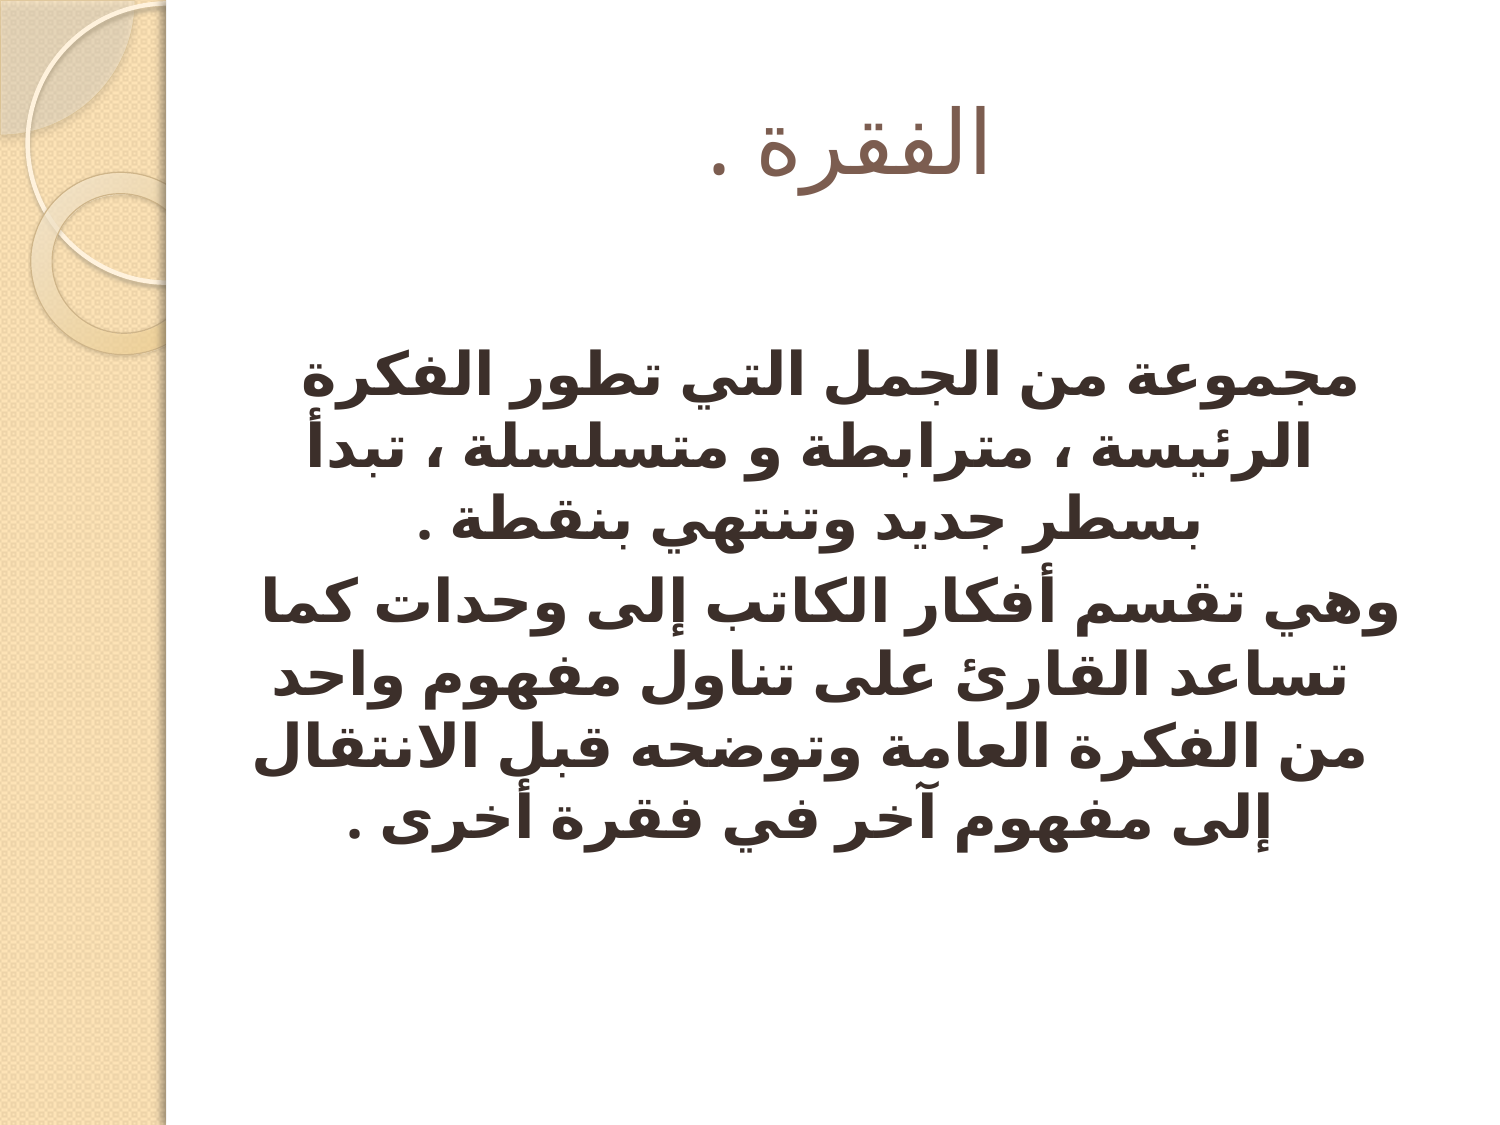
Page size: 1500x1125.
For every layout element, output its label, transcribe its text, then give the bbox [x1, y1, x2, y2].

title الفقرة . [235, 45, 1466, 233]
list مجموعة من الجمل التي تطور الفكرة الرئيسة ، مترابطة و متسلسلة ، تبدأ بسطر جديد وتنتهي بنقطة . وهي تقسم أفكار الكاتب إلى وحدات كما تساعد القارئ على تناول مفهوم واحد من الفكرة العامة وتوضحه قبل الانتقال إلى مفهوم آخر في فقرة أخرى . [222, 328, 1453, 868]
